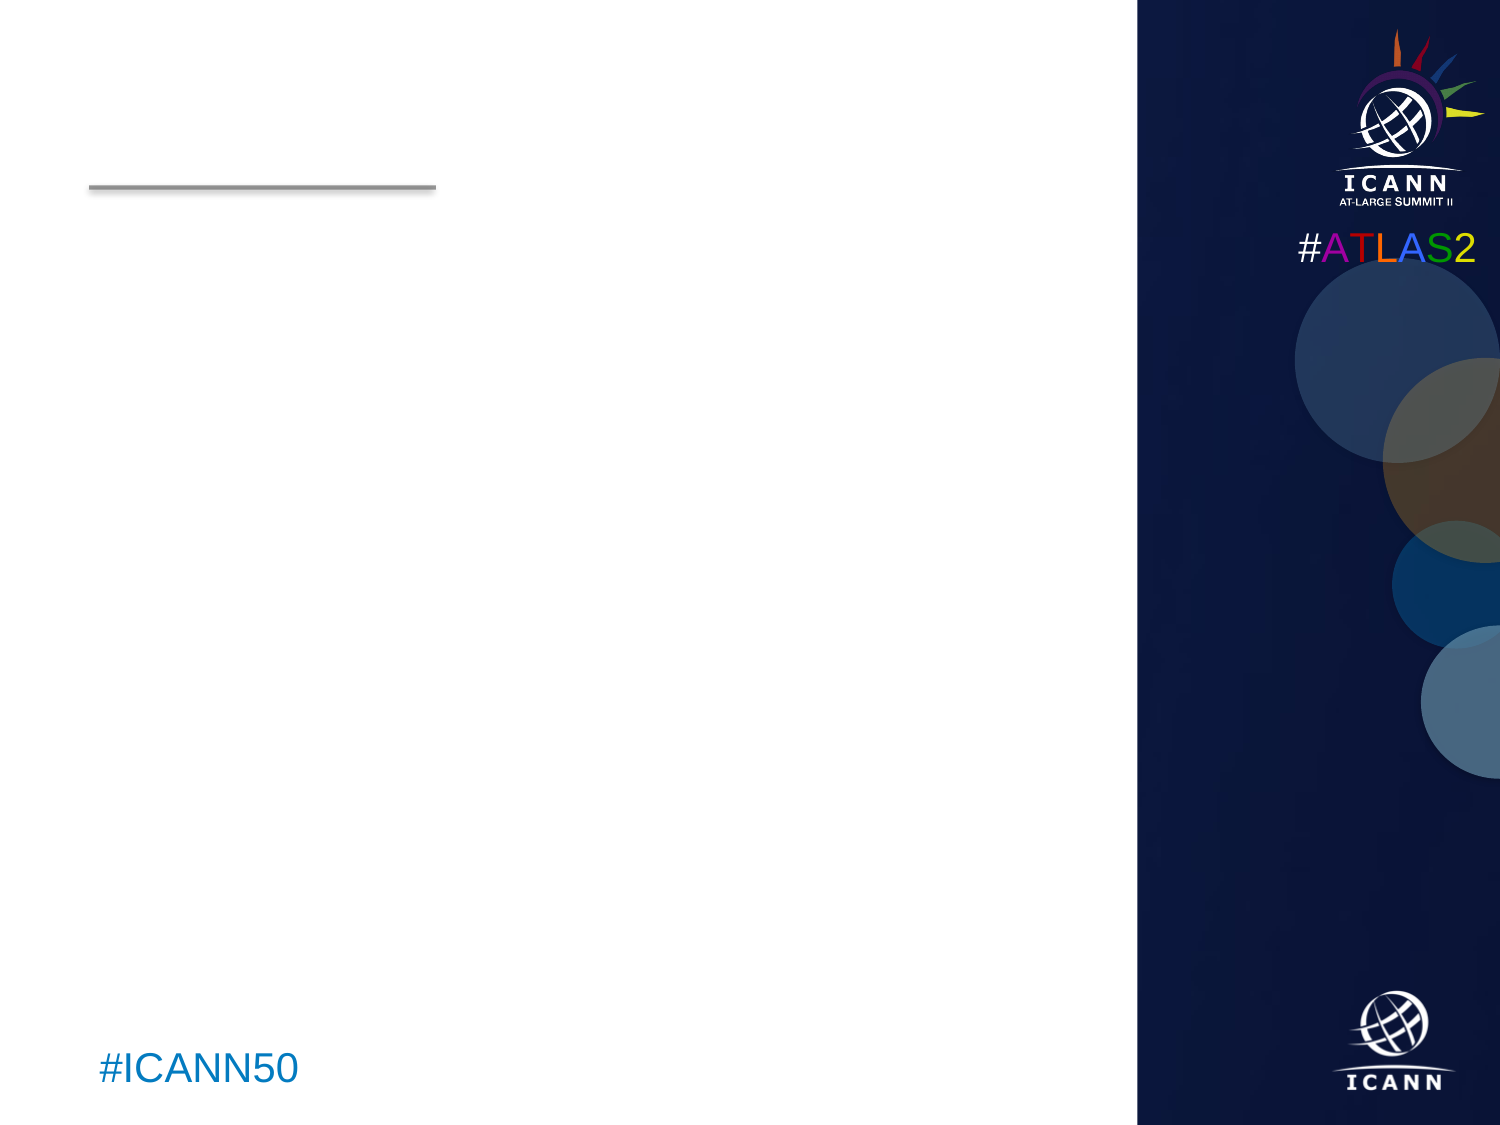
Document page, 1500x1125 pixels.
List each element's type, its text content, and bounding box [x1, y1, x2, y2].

text_box #ATLAS2 [1287, 218, 1488, 275]
picture [1138, 0, 1500, 1125]
